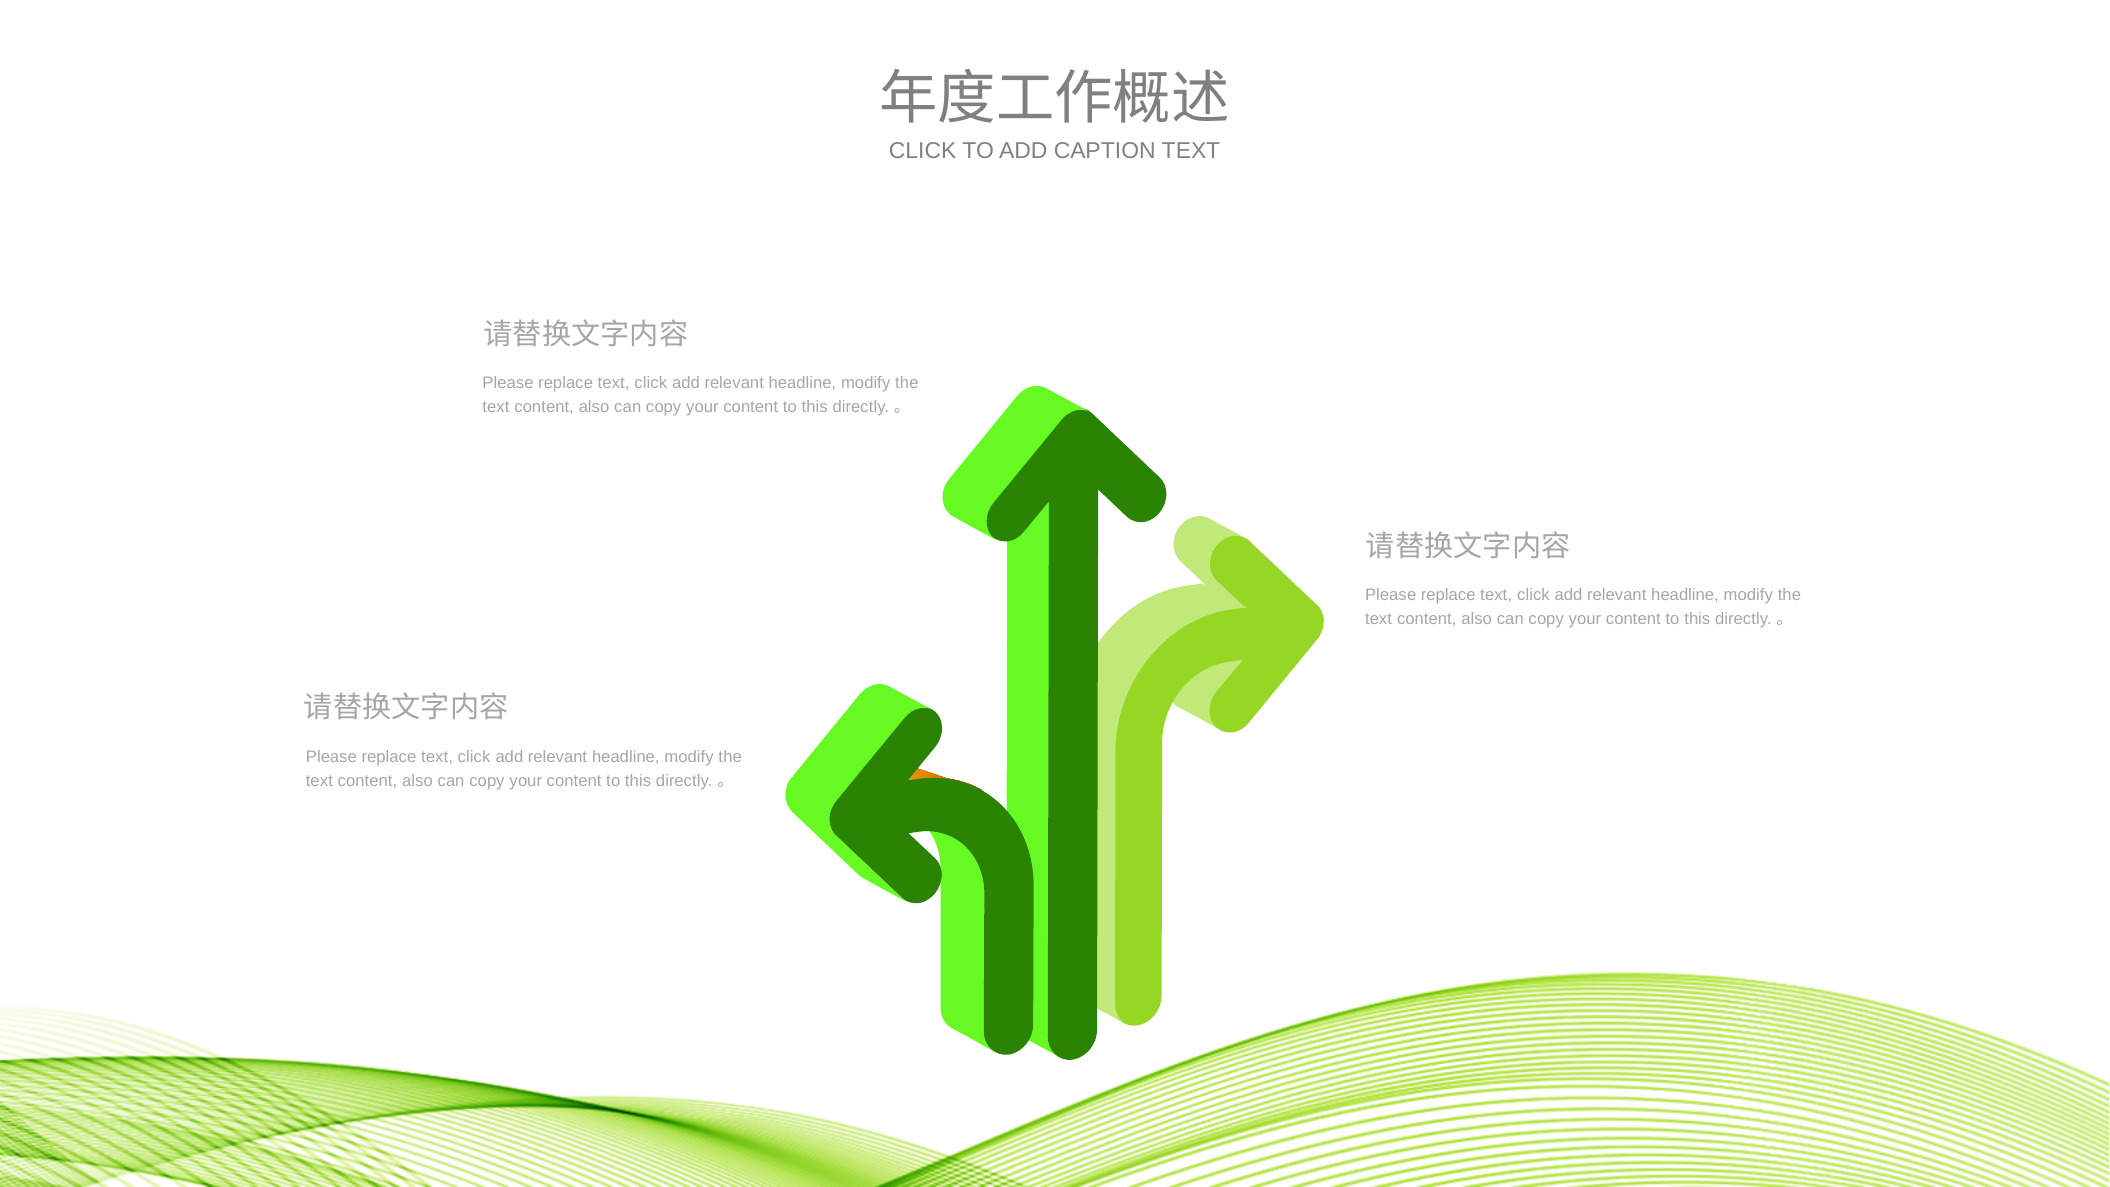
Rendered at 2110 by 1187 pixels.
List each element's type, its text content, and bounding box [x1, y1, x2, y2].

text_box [467, 301, 938, 423]
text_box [288, 674, 761, 796]
text_box CLICK TO ADD CAPTION TEXT [865, 135, 1245, 163]
text_box 年度工作概述 [865, 60, 1245, 131]
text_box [784, 385, 1326, 1062]
picture [0, 0, 2110, 1187]
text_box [1350, 512, 1820, 634]
